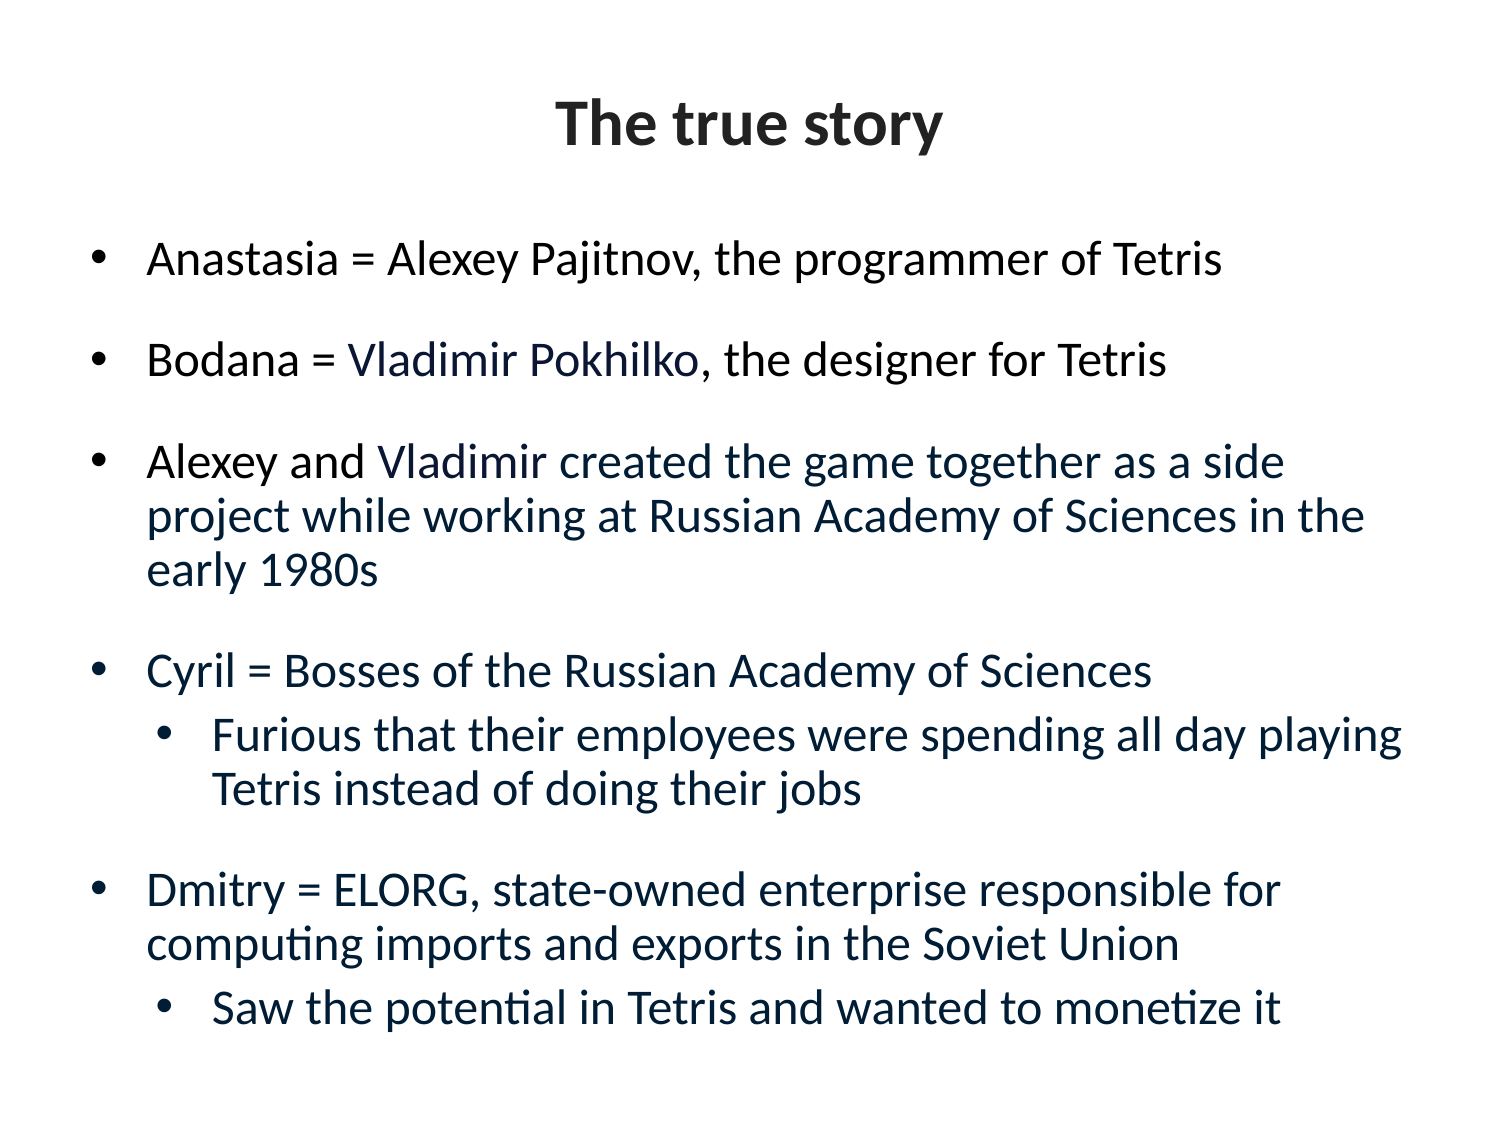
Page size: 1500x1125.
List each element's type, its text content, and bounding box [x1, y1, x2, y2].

title The true story [75, 24, 1425, 213]
list Anastasia = Alexey Pajitnov, the programmer of Tetris Bodana = Vladimir Pokhilko, the designer for Tetris Alexey and Vladimir created the game together as a side project while working at Russian Academy of Sciences in the early 1980s Cyril = Bosses of the Russian Academy of Sciences Furious that their employees were spending all day playing Tetris instead of doing their jobs Dmitry = ELORG, state-owned enterprise responsible for computing imports and exports in the Soviet Union Saw the potential in Tetris and wanted to monetize it [75, 224, 1425, 968]
